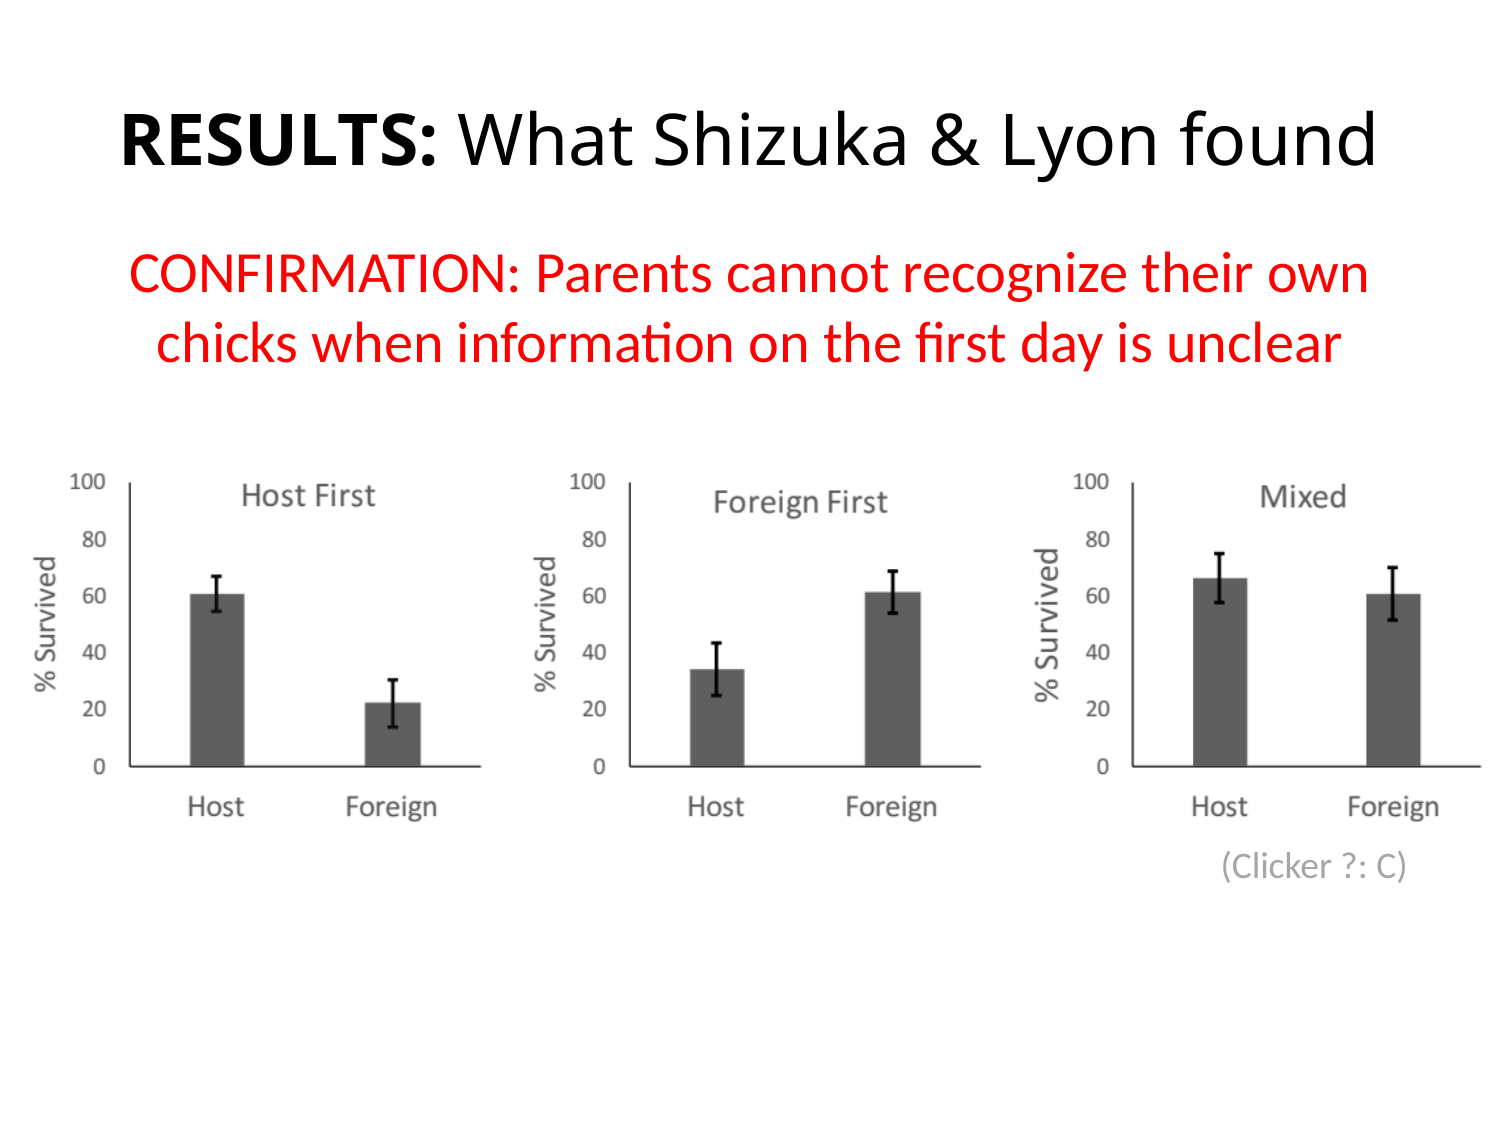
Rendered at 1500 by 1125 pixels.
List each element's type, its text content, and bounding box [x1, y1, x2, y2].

title RESULTS: What Shizuka & Lyon found [103, 59, 1397, 226]
text_box (Clicker ?: C) [1205, 834, 1423, 893]
text_box CONFIRMATION: Parents cannot recognize their own chicks when information on the first day is unclear [103, 227, 1397, 382]
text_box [0, 459, 1500, 834]
